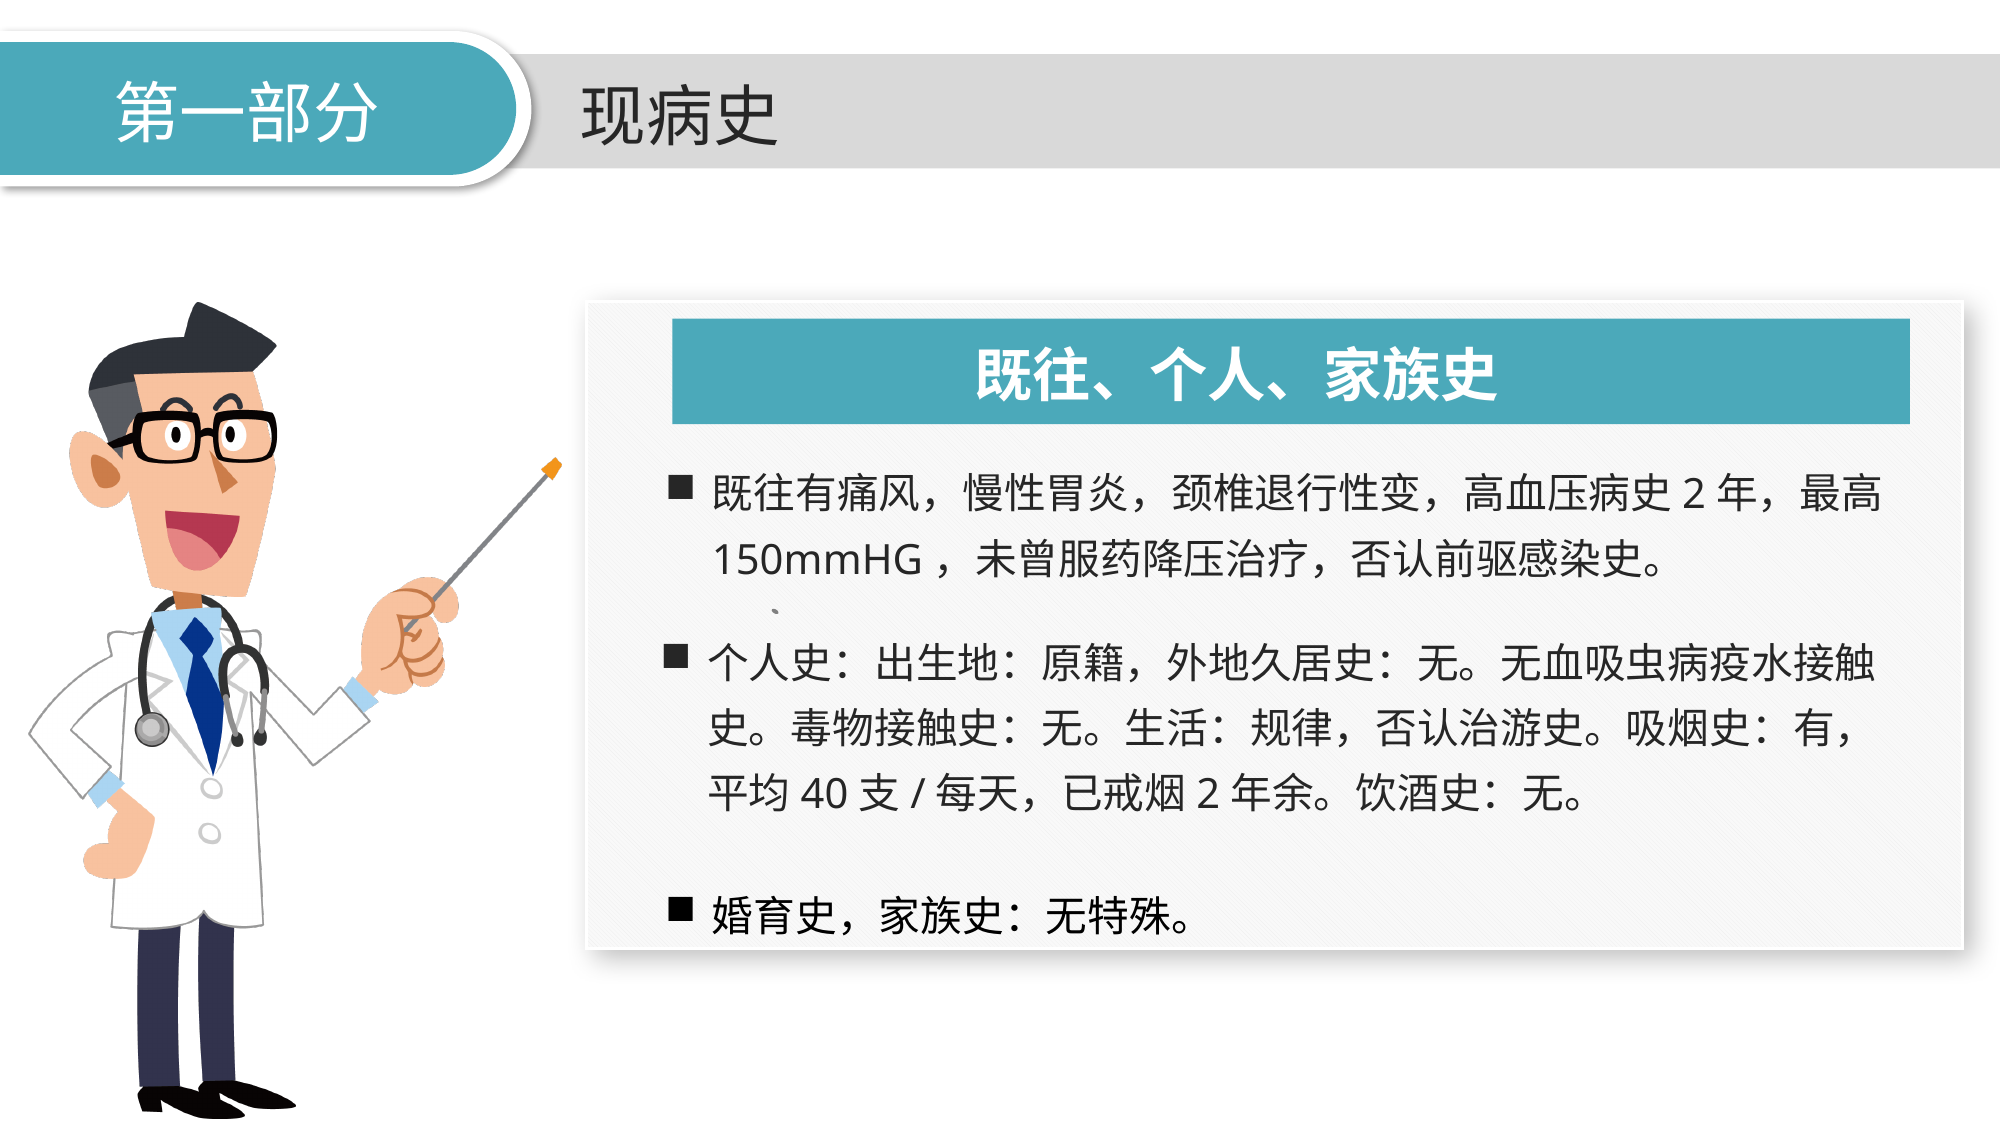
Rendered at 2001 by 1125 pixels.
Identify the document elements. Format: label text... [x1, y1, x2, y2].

picture [28, 302, 562, 1119]
text_box [586, 300, 1964, 949]
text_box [0, 30, 532, 187]
text_box [671, 318, 1911, 425]
text_box 婚育史，家族史：无特殊。 [650, 857, 1262, 947]
text_box 个人史：出生地：原籍，外地久居史：无。无血吸虫病疫水接触史。毒物接触史：无。生活：规律，否认治游史。吸烟史：有，平均40支/每天，已戒烟2年余。饮酒史：无。 [645, 614, 1928, 825]
text_box [532, 53, 2000, 169]
text_box 现病史 [565, 66, 823, 161]
text_box [770, 607, 780, 614]
text_box 既往、个人、家族史 [959, 330, 1548, 416]
text_box 既往有痛风，慢性胃炎，颈椎退行性变，高血压病史2年，最高150mmHG，未曾服药降压治疗，否认前驱感染史。 [650, 444, 1902, 590]
